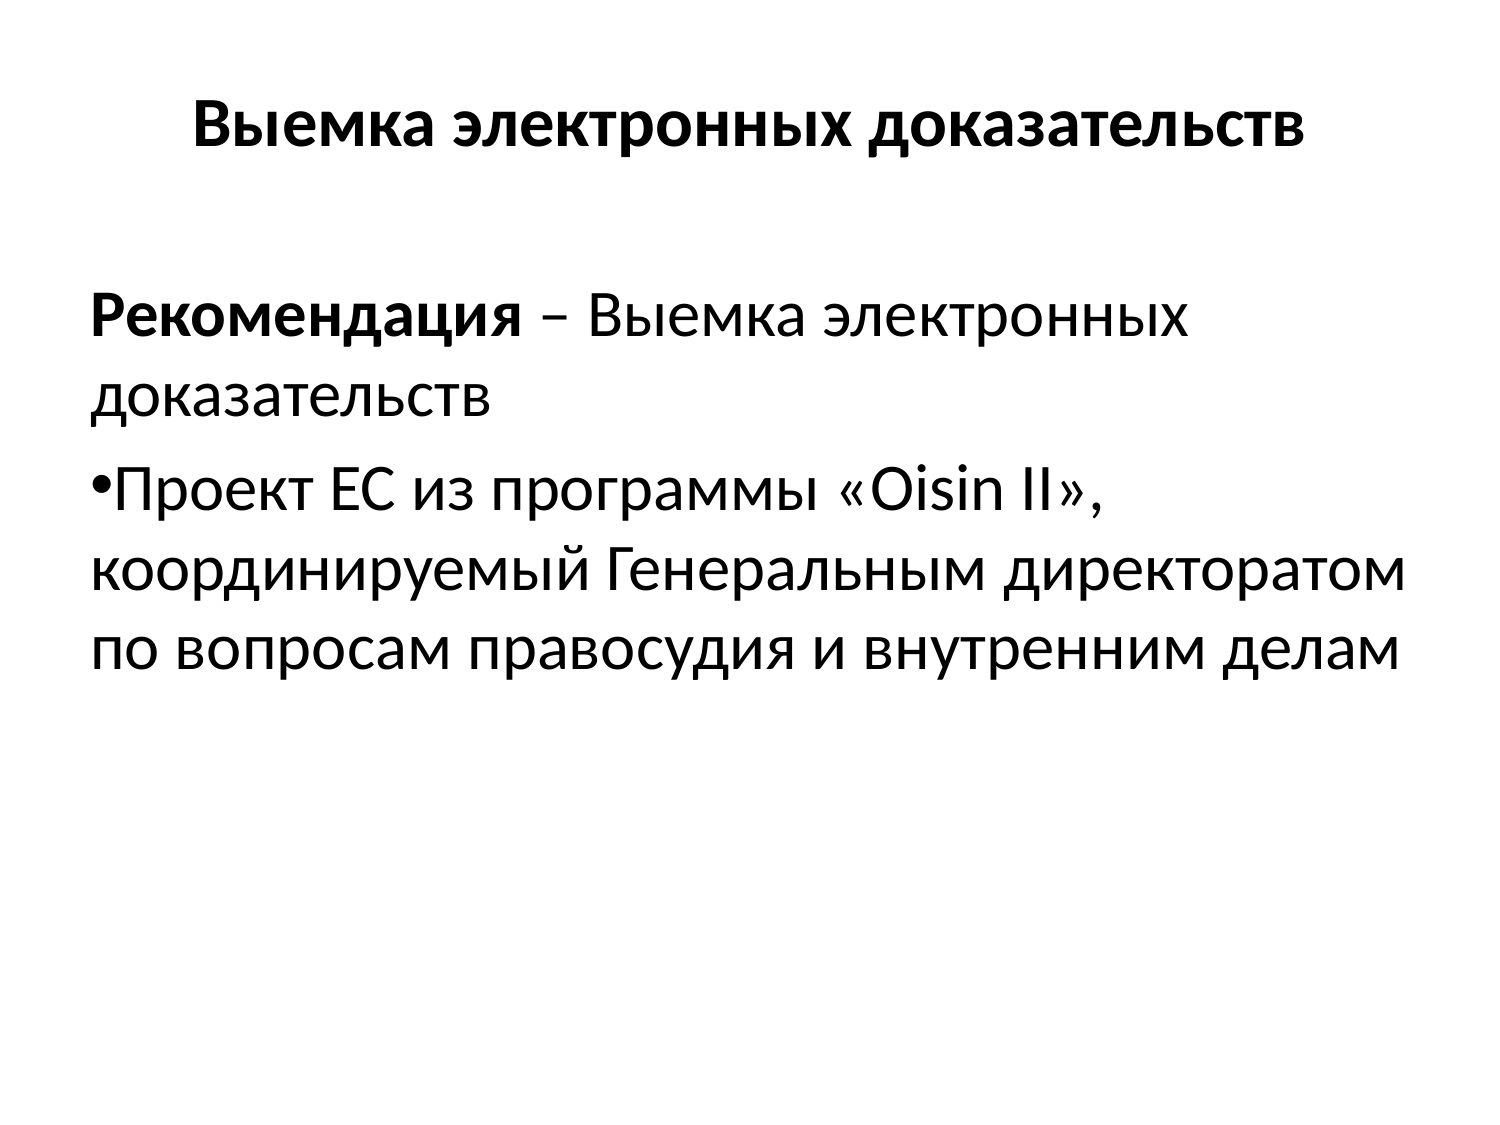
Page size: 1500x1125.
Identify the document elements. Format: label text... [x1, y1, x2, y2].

list Рекомендация – Выемка электронных доказательств Проект ЕС из программы «Oisin II», координируемый Генеральным директоратом по вопросам правосудия и внутренним делам [74, 262, 1426, 1006]
title Выемка электронных доказательств [74, 44, 1426, 192]
